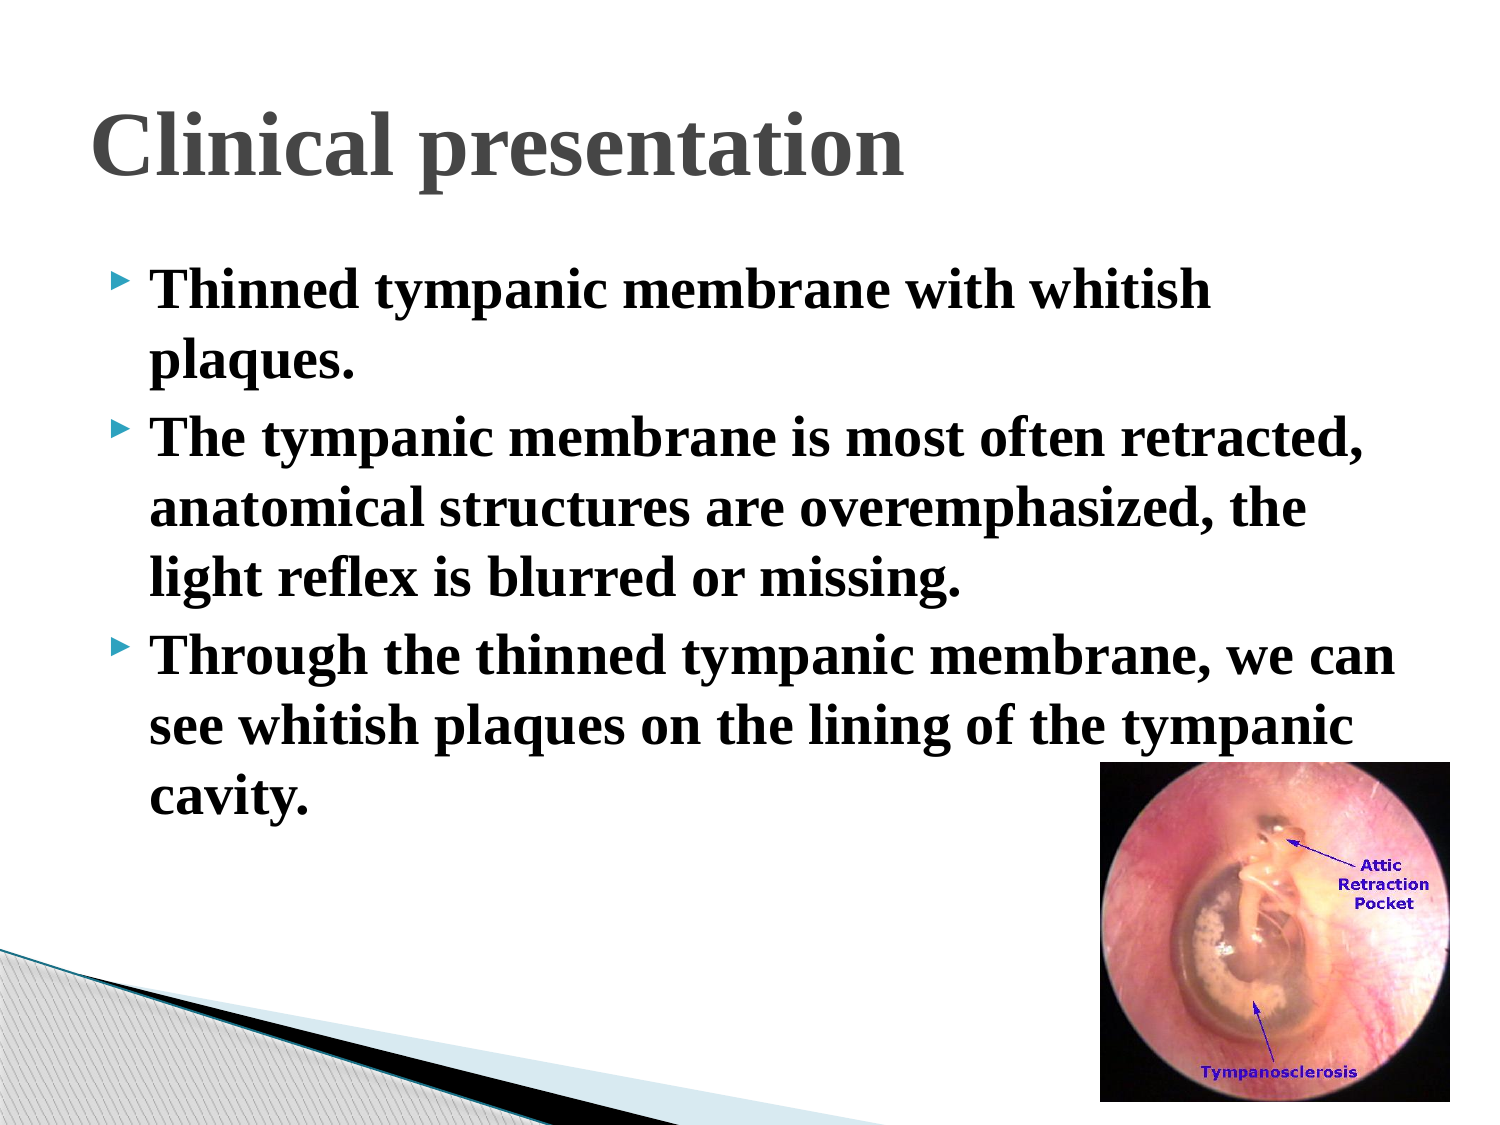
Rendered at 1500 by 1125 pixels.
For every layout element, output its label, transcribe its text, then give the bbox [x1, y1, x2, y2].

picture [1099, 762, 1451, 1102]
title Clinical presentation [75, 45, 1425, 233]
list Thinned tympanic membrane with whitish plaques. The tympanic membrane is most often retracted, anatomical structures are overemphasized, the light reflex is blurred or missing. Through the thinned tympanic membrane, we can see whitish plaques on the lining of the tympanic cavity. [75, 243, 1425, 986]
